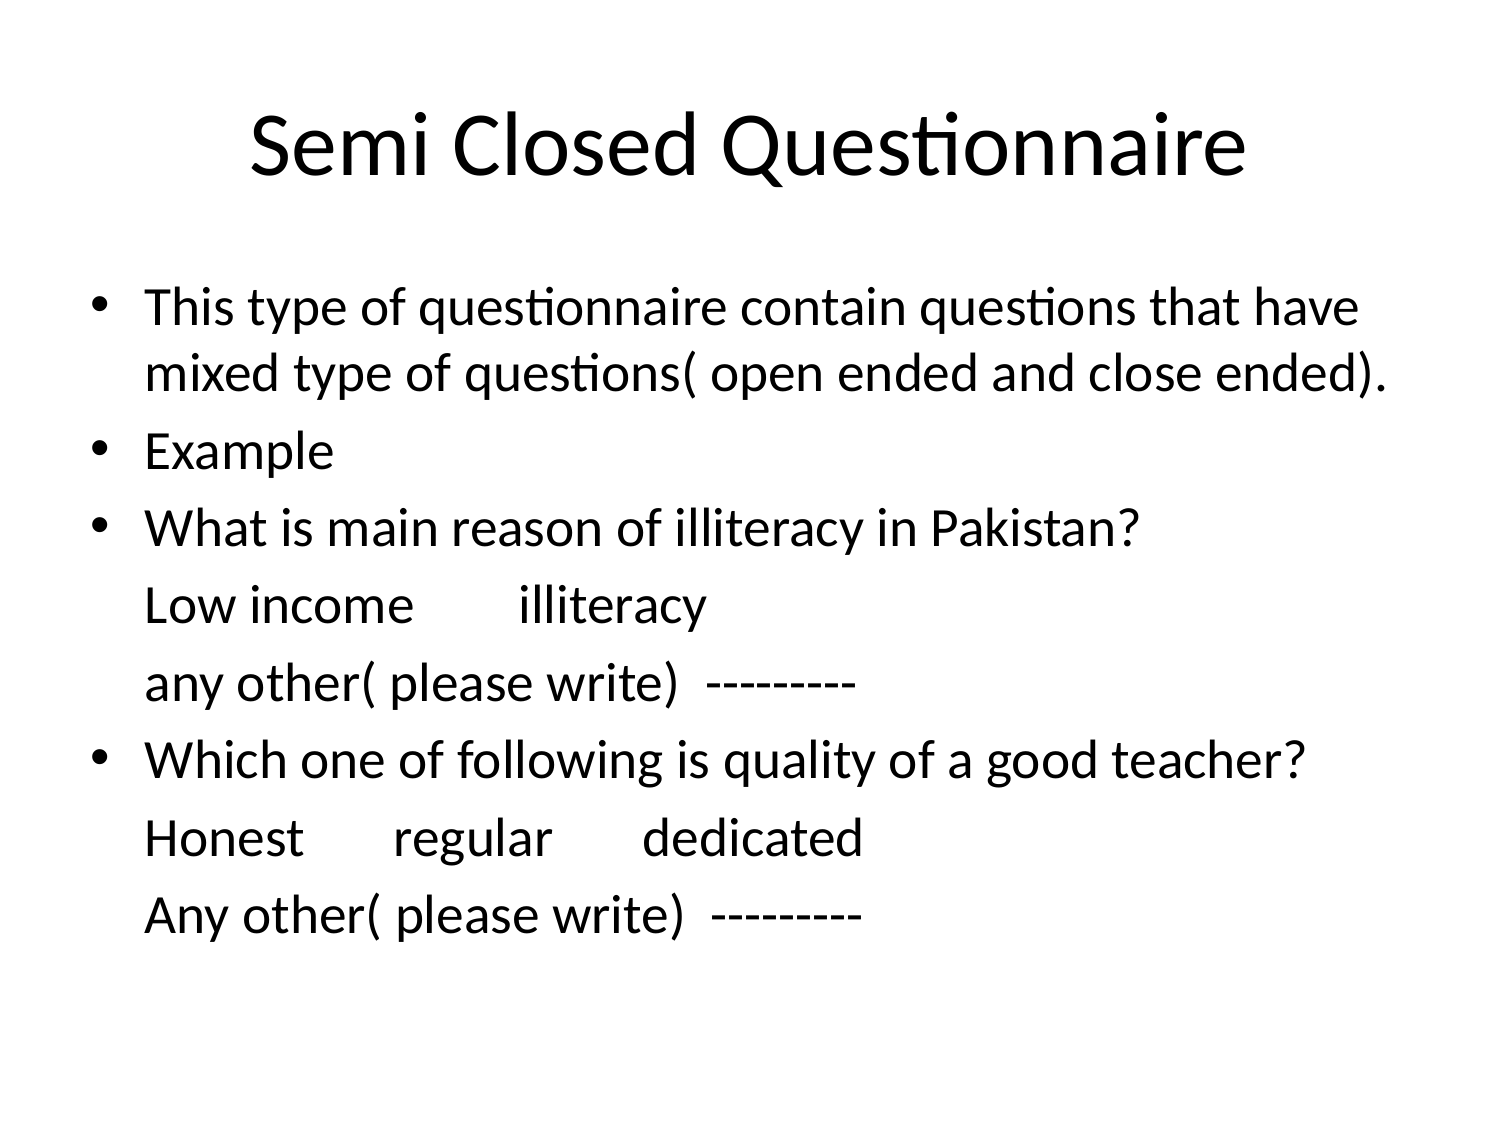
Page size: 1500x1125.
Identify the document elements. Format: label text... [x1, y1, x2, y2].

list This type of questionnaire contain questions that have mixed type of questions( open ended and close ended). Example What is main reason of illiteracy in Pakistan? Low income illiteracy any other( please write) --------- Which one of following is quality of a good teacher? Honest regular dedicated Any other( please write) --------- [75, 262, 1425, 1005]
title Semi Closed Questionnaire [75, 45, 1425, 233]
